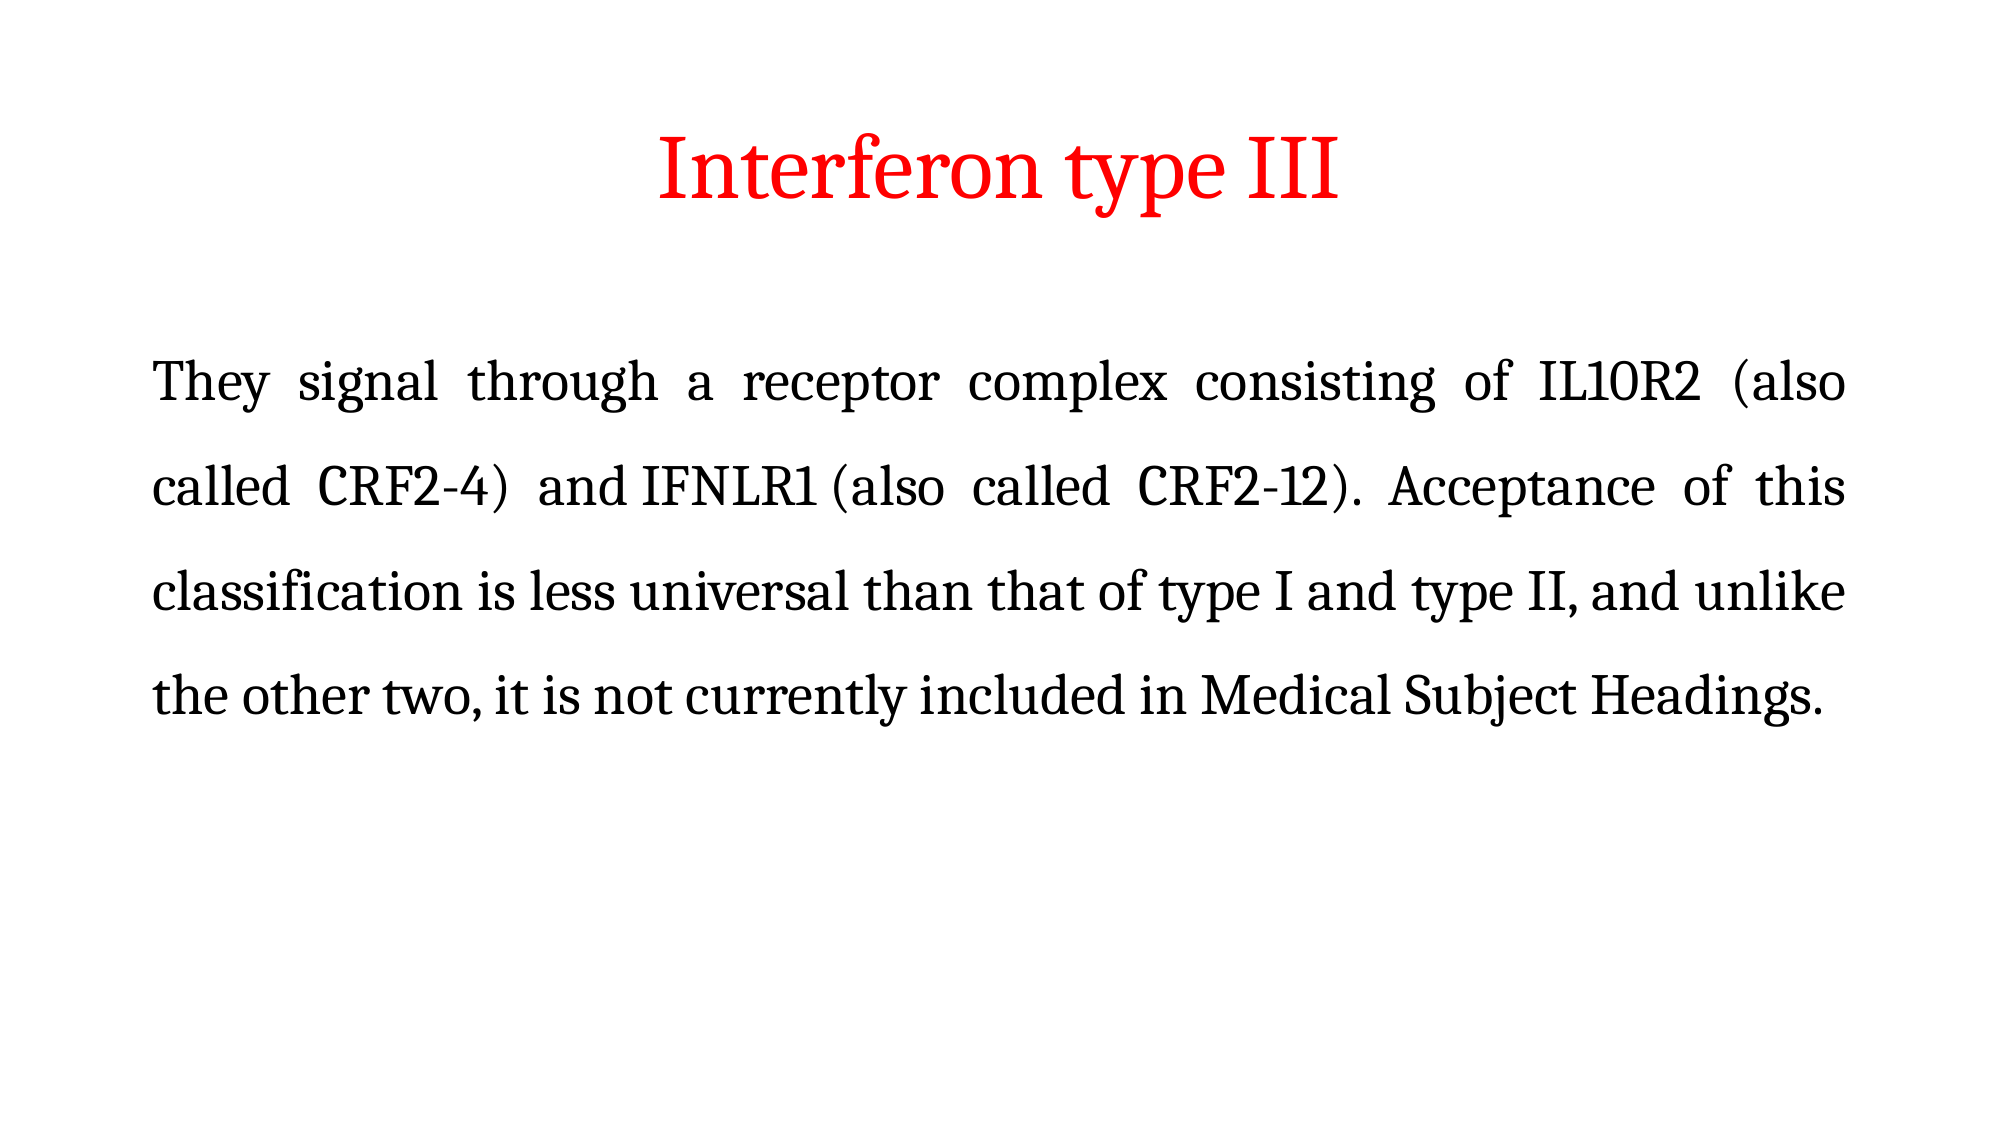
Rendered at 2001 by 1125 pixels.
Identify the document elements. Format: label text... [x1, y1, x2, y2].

title Interferon type III [137, 59, 1863, 278]
list They signal through a receptor complex consisting of IL10R2 (also called CRF2-4) and IFNLR1 (also called CRF2-12). Acceptance of this classification is less universal than that of type I and type II, and unlike the other two, it is not currently included in Medical Subject Headings. [137, 299, 1863, 1014]
